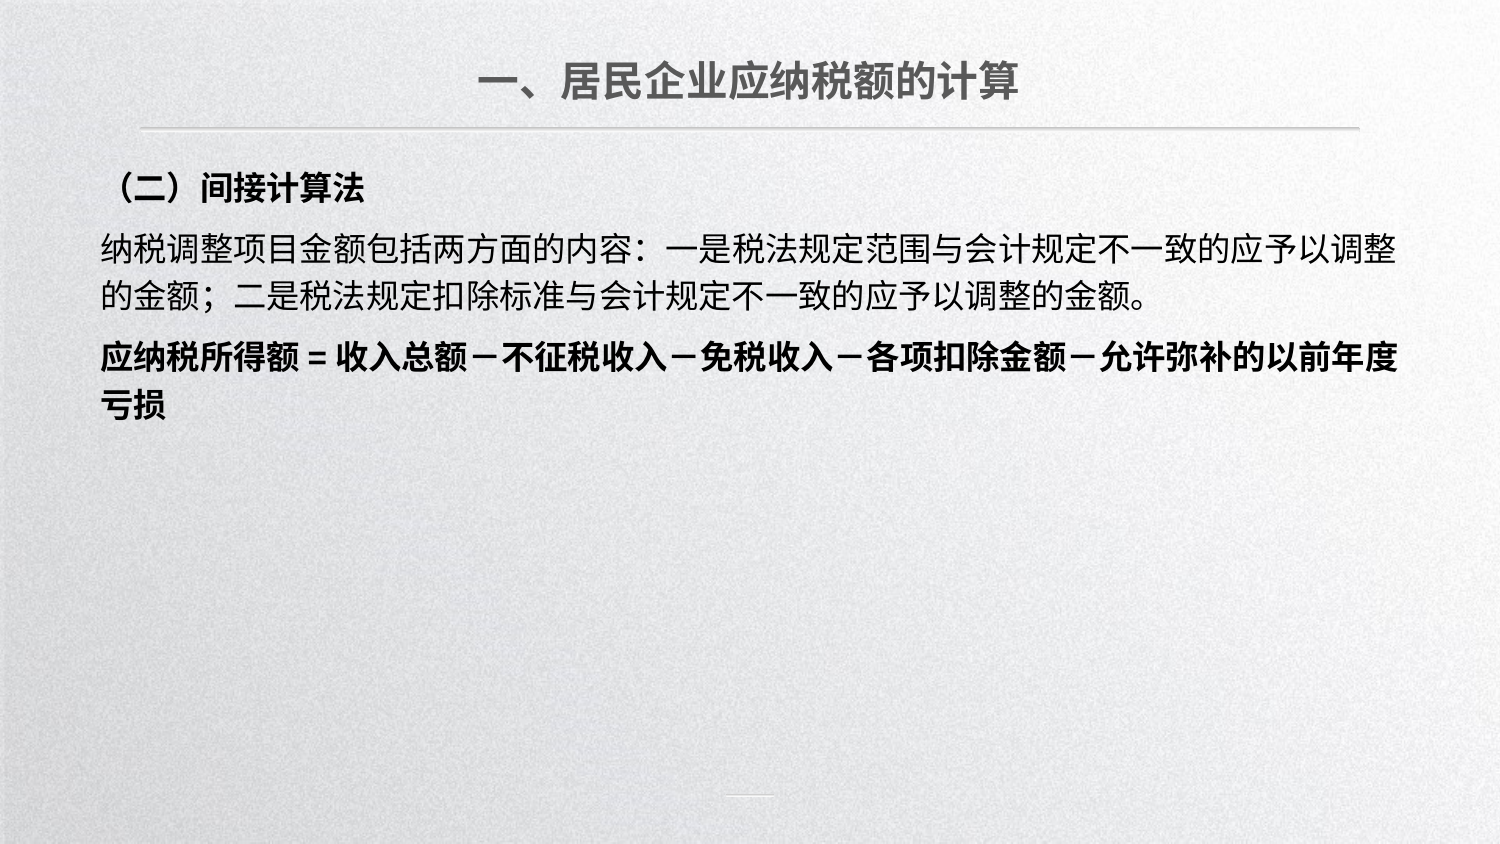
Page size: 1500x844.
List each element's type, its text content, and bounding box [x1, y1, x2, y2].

picture [0, 0, 1500, 844]
text_box （二）间接计算法 纳税调整项目金额包括两方面的内容：一是税法规定范围与会计规定不一致的应予以调整的金额；二是税法规定扣除标准与会计规定不一致的应予以调整的金额。 应纳税所得额=收入总额－不征税收入－免税收入－各项扣除金额－允许弥补的以前年度亏损 [100, 159, 1400, 424]
text_box 一、居民企业应纳税额的计算 [459, 49, 1038, 111]
